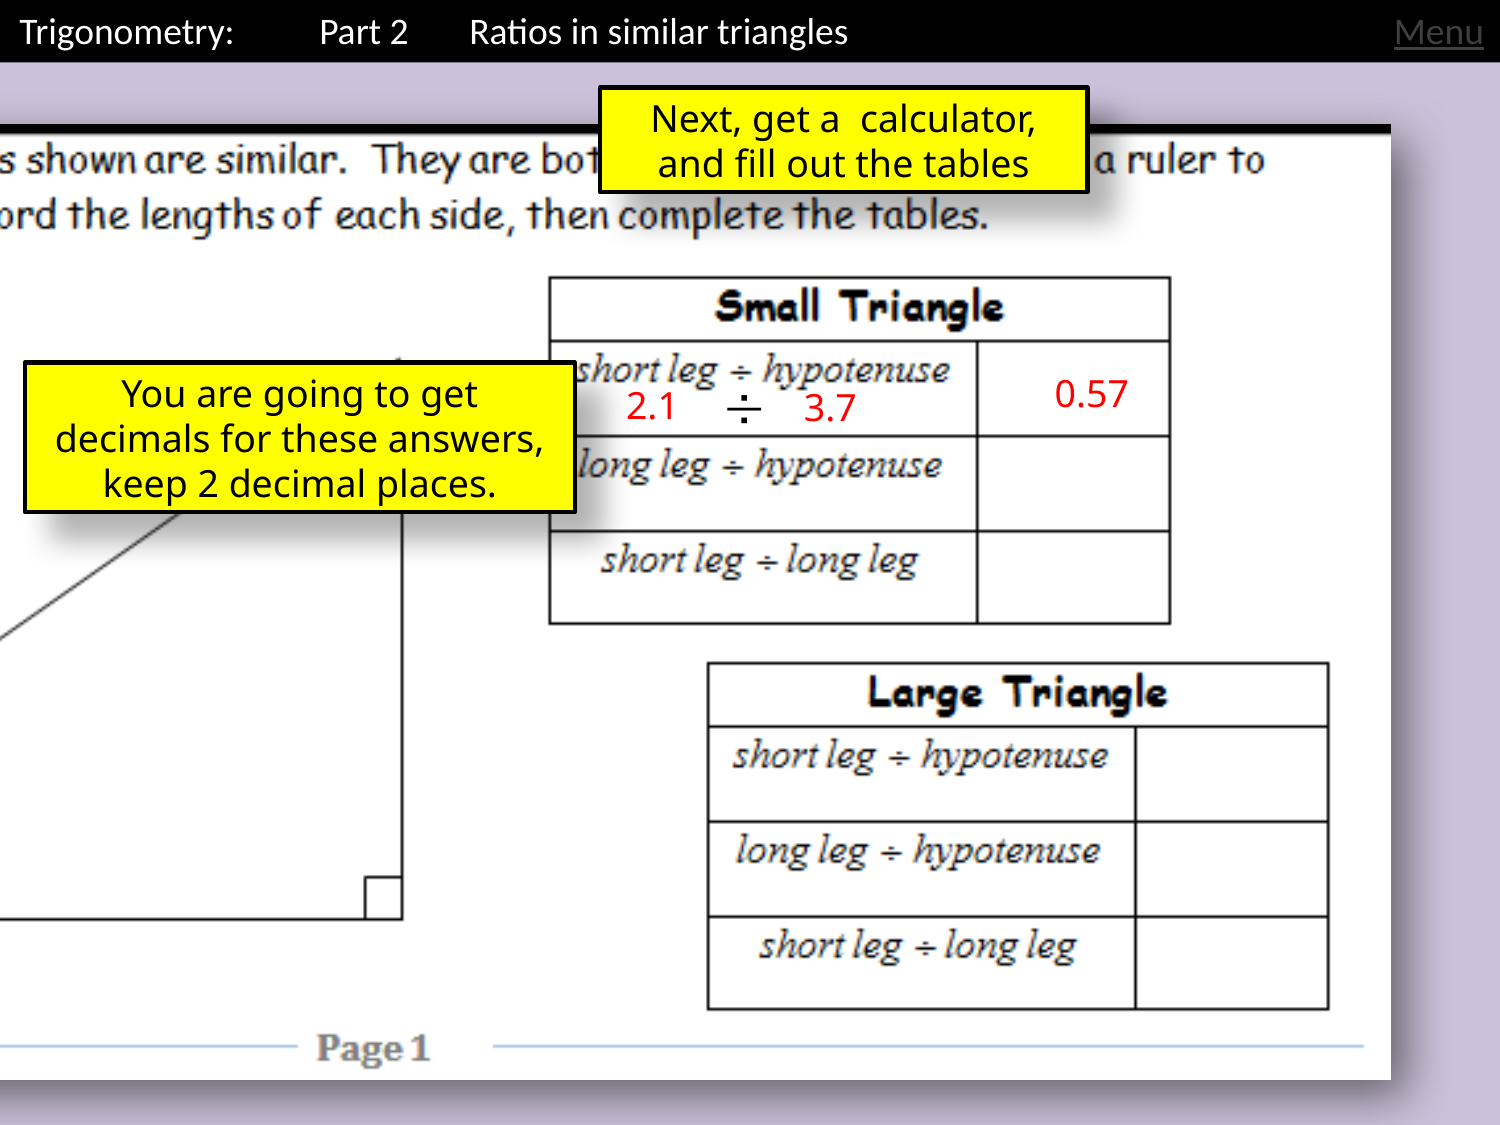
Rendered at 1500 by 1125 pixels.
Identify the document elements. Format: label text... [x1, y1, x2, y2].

picture [0, 124, 1391, 1080]
text_box Trigonometry: Part 2 Ratios in similar triangles [4, 0, 935, 105]
text_box Menu [1379, 0, 1500, 60]
text_box [935, 0, 1500, 64]
text_box Next, get a calculator, and fill out the tables [600, 87, 1088, 121]
text_box [0, 0, 4, 64]
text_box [712, 387, 786, 451]
